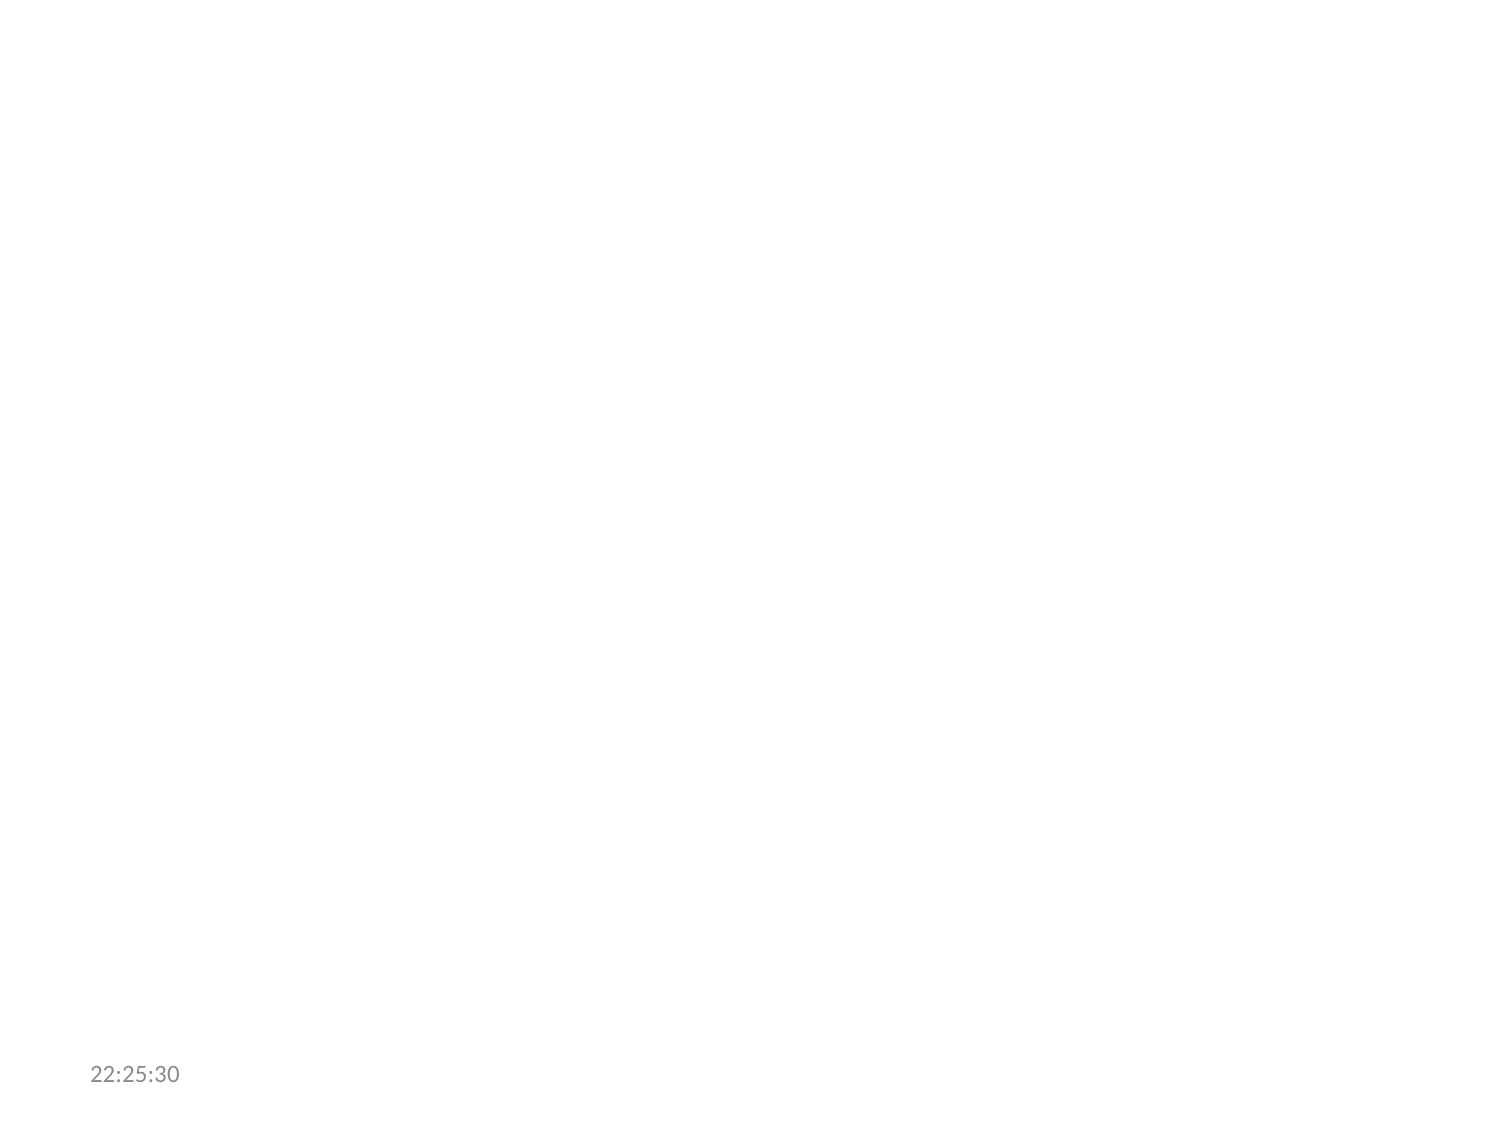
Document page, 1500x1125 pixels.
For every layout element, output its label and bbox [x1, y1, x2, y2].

slide_number [75, 1042, 425, 1103]
